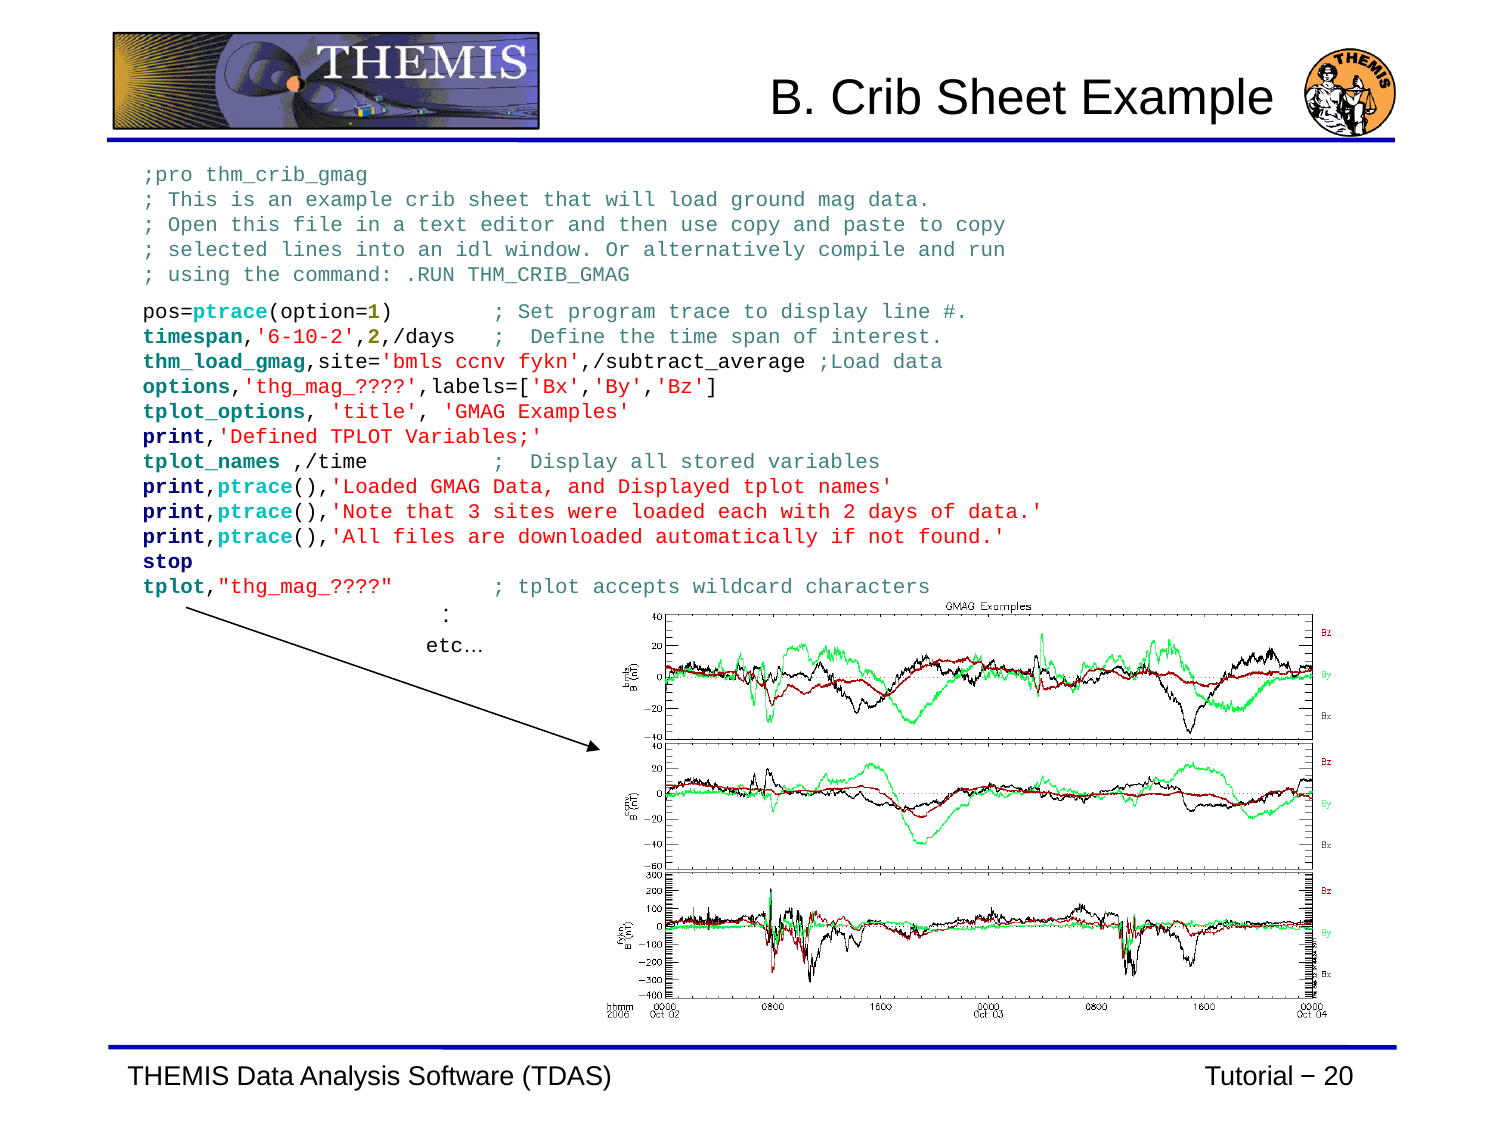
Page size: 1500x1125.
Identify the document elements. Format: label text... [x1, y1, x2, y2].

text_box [185, 607, 601, 751]
picture [601, 599, 1376, 1036]
picture [1304, 48, 1396, 137]
text_box B. Crib Sheet Example [74, 52, 1275, 150]
picture [115, 35, 537, 52]
text_box ;pro thm_crib_gmag ; This is an example crib sheet that will load ground mag data. ; Open this file in a text editor and then use copy and paste to copy ; selected lines into an idl window. Or alternatively compile and run ; using the command: .RUN THM_CRIB_GMAG pos=ptrace(option=1) ; Set program trace to display line #. timespan,'6-10-2',2,/days ; Define the time span of interest. thm_load_gmag,site='bmls ccnv fykn',/subtract_average ;Load data options,'thg_mag_????',labels=['Bx','By','Bz'] tplot_options, 'title', 'GMAG Examples' print,'Defined TPLOT Variables;' tplot_names ,/time ; Display all stored variables print,ptrace(),'Loaded GMAG Data, and Displayed tplot names' print,ptrace(),'Note that 3 sites were loaded each with 2 days of data.' print,ptrace(),'All files are downloaded automatically if not found.' stop tplot,"thg_mag_????" ; tplot accepts wildcard characters : etc… [127, 152, 1058, 665]
